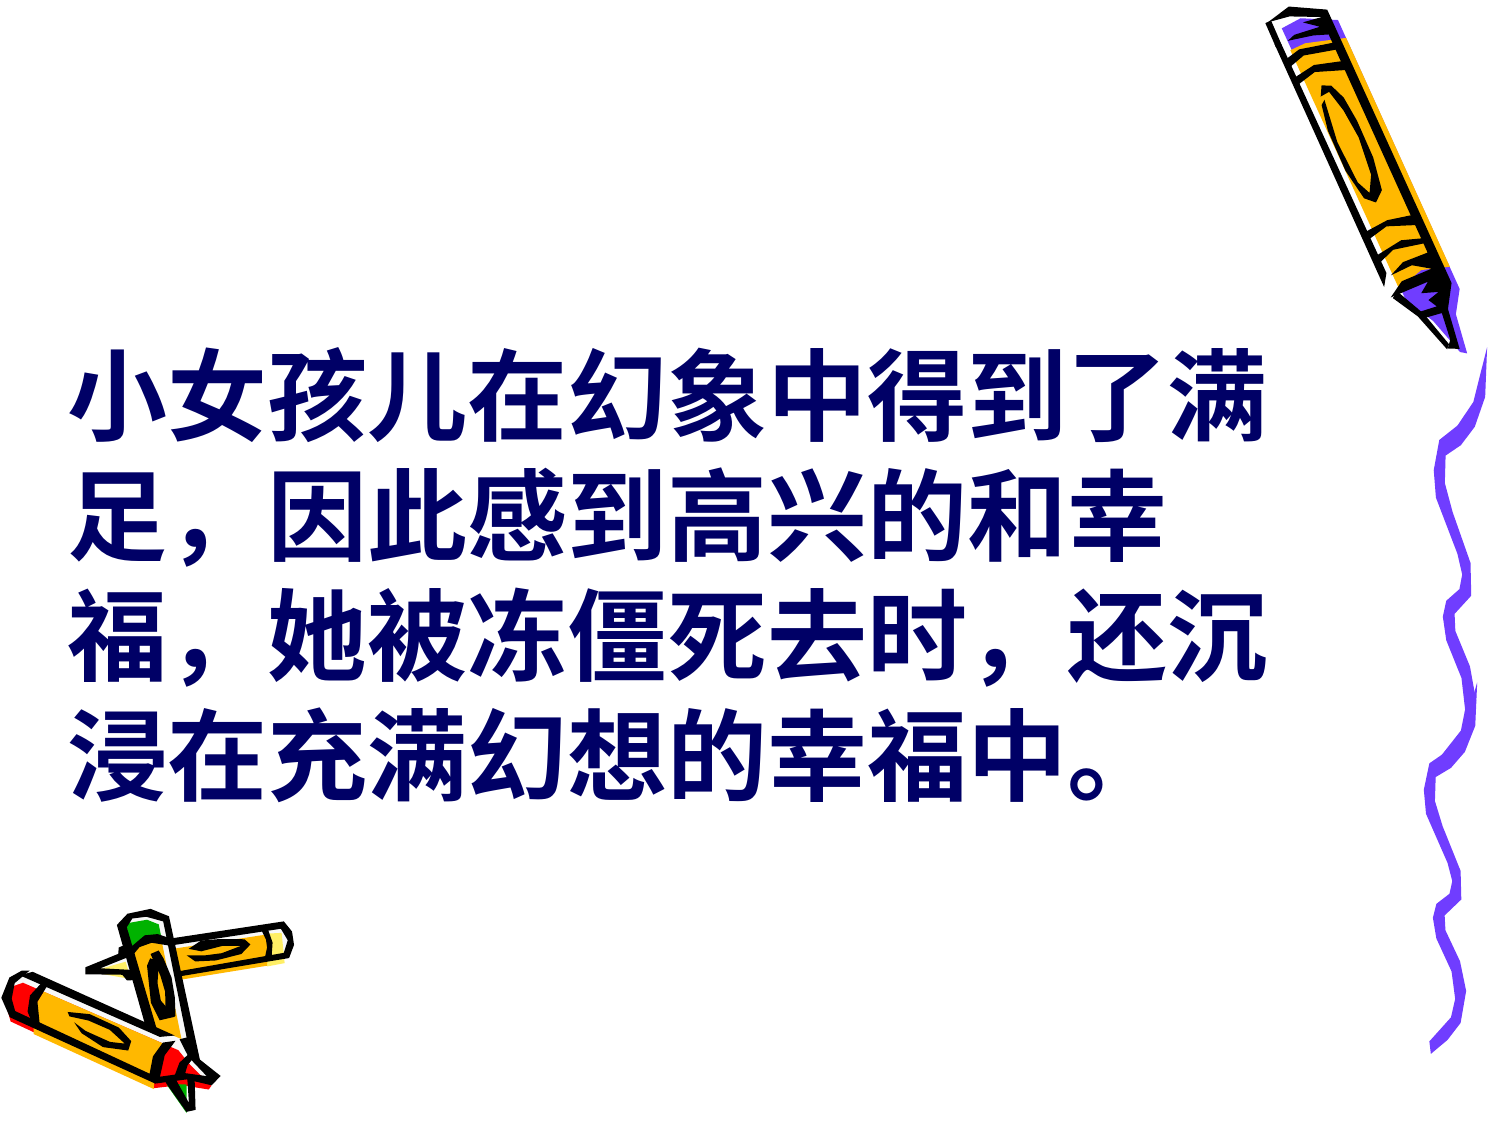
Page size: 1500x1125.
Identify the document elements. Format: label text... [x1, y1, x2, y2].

text_box 小女孩儿在幻象中得到了满足，因此感到高兴的和幸福，她被冻僵死去时，还沉浸在充满幻想的幸福中。 [53, 326, 1365, 821]
